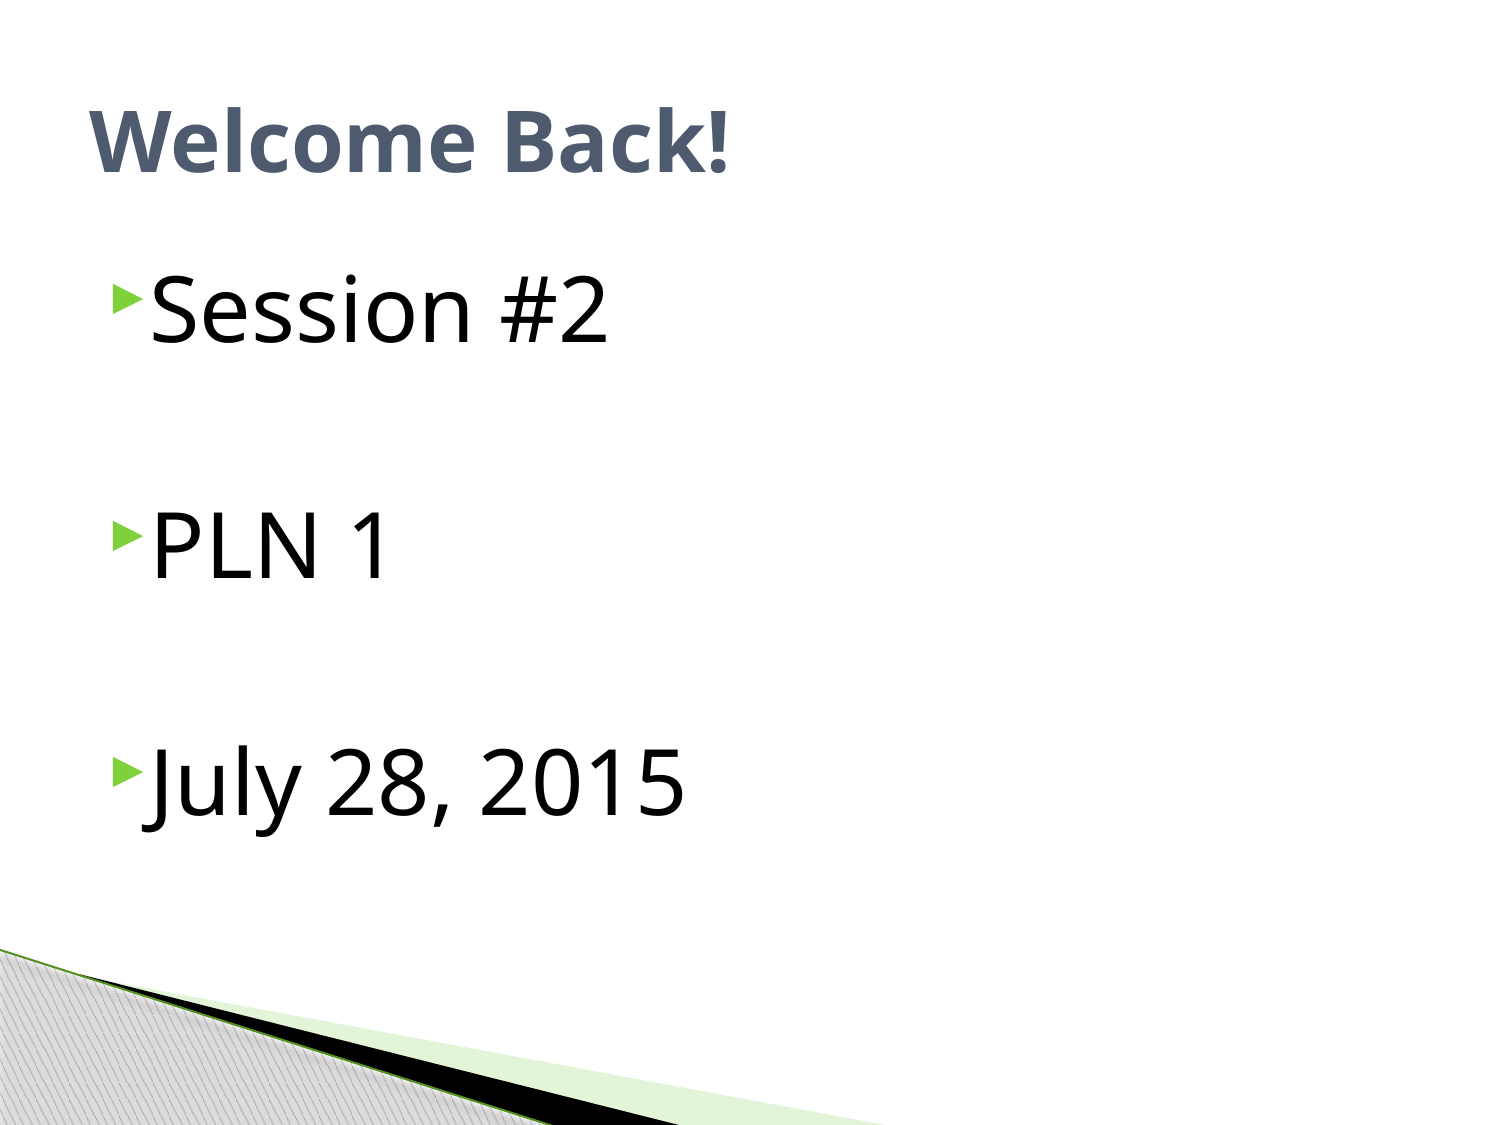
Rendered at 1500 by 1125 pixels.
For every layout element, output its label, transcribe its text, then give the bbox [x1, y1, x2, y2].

title Welcome Back! [75, 45, 1425, 233]
list Session #2 PLN 1 July 28, 2015 [75, 243, 1425, 986]
